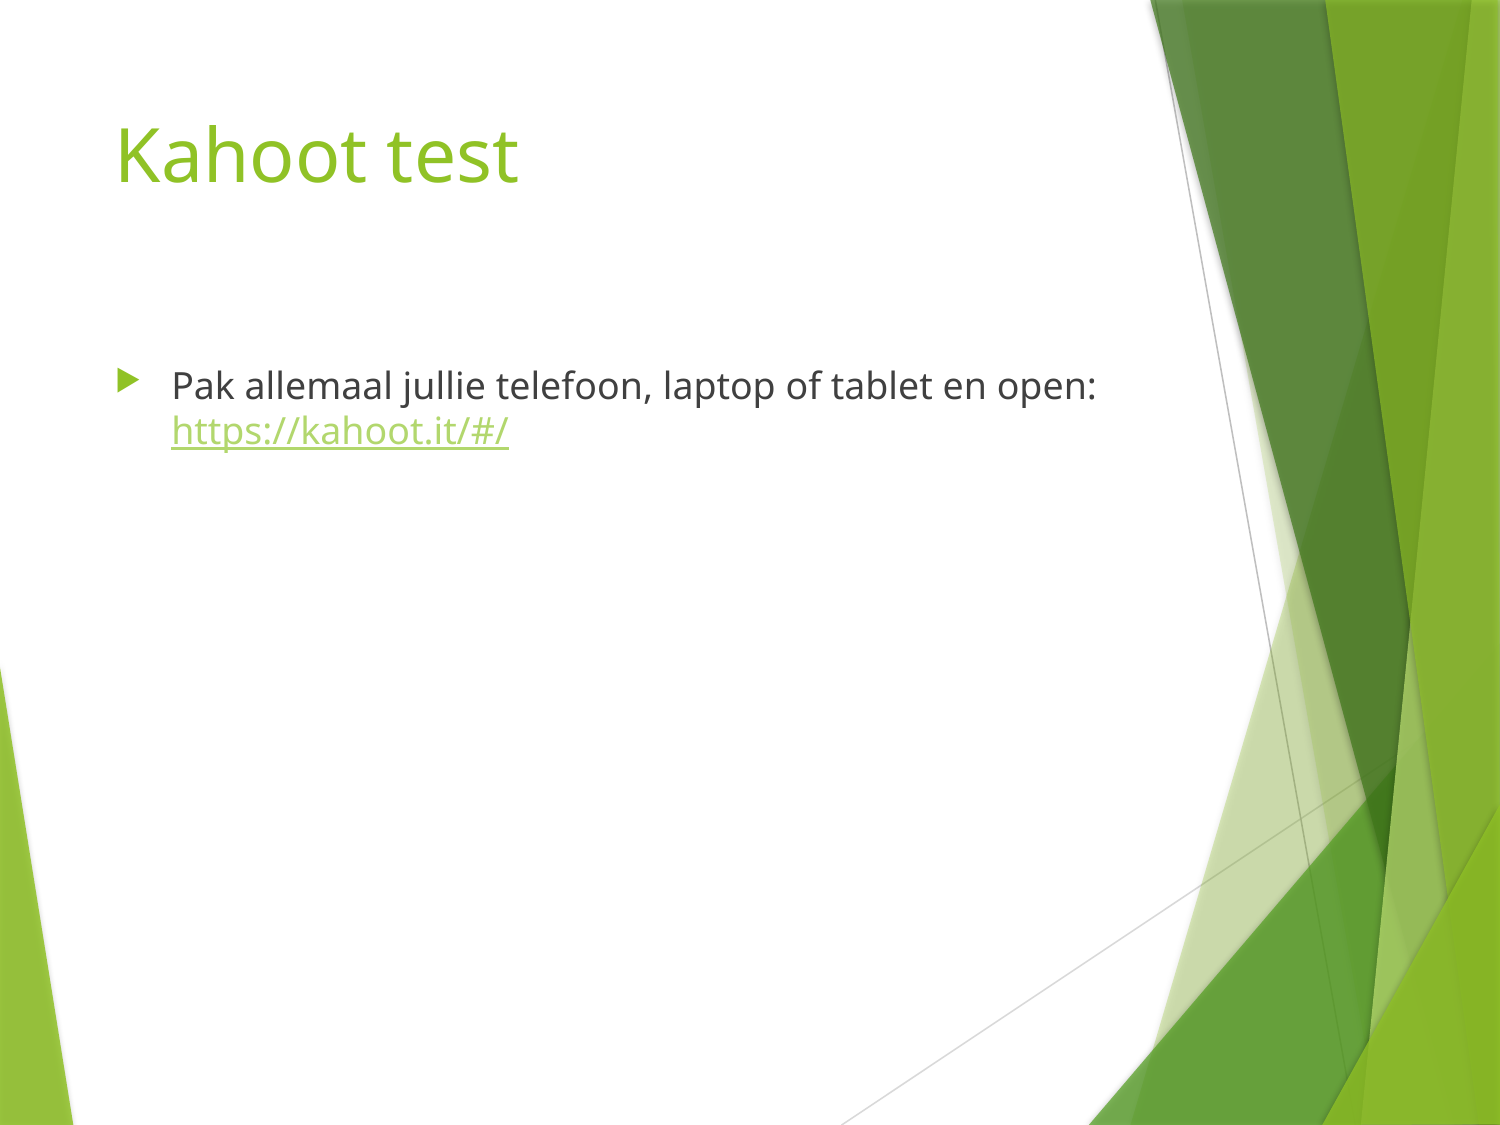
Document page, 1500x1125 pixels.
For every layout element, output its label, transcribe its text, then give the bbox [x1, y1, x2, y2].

list Pak allemaal jullie telefoon, laptop of tablet en open: https://kahoot.it/#/ [99, 354, 1142, 992]
title Kahoot test [99, 99, 1142, 317]
